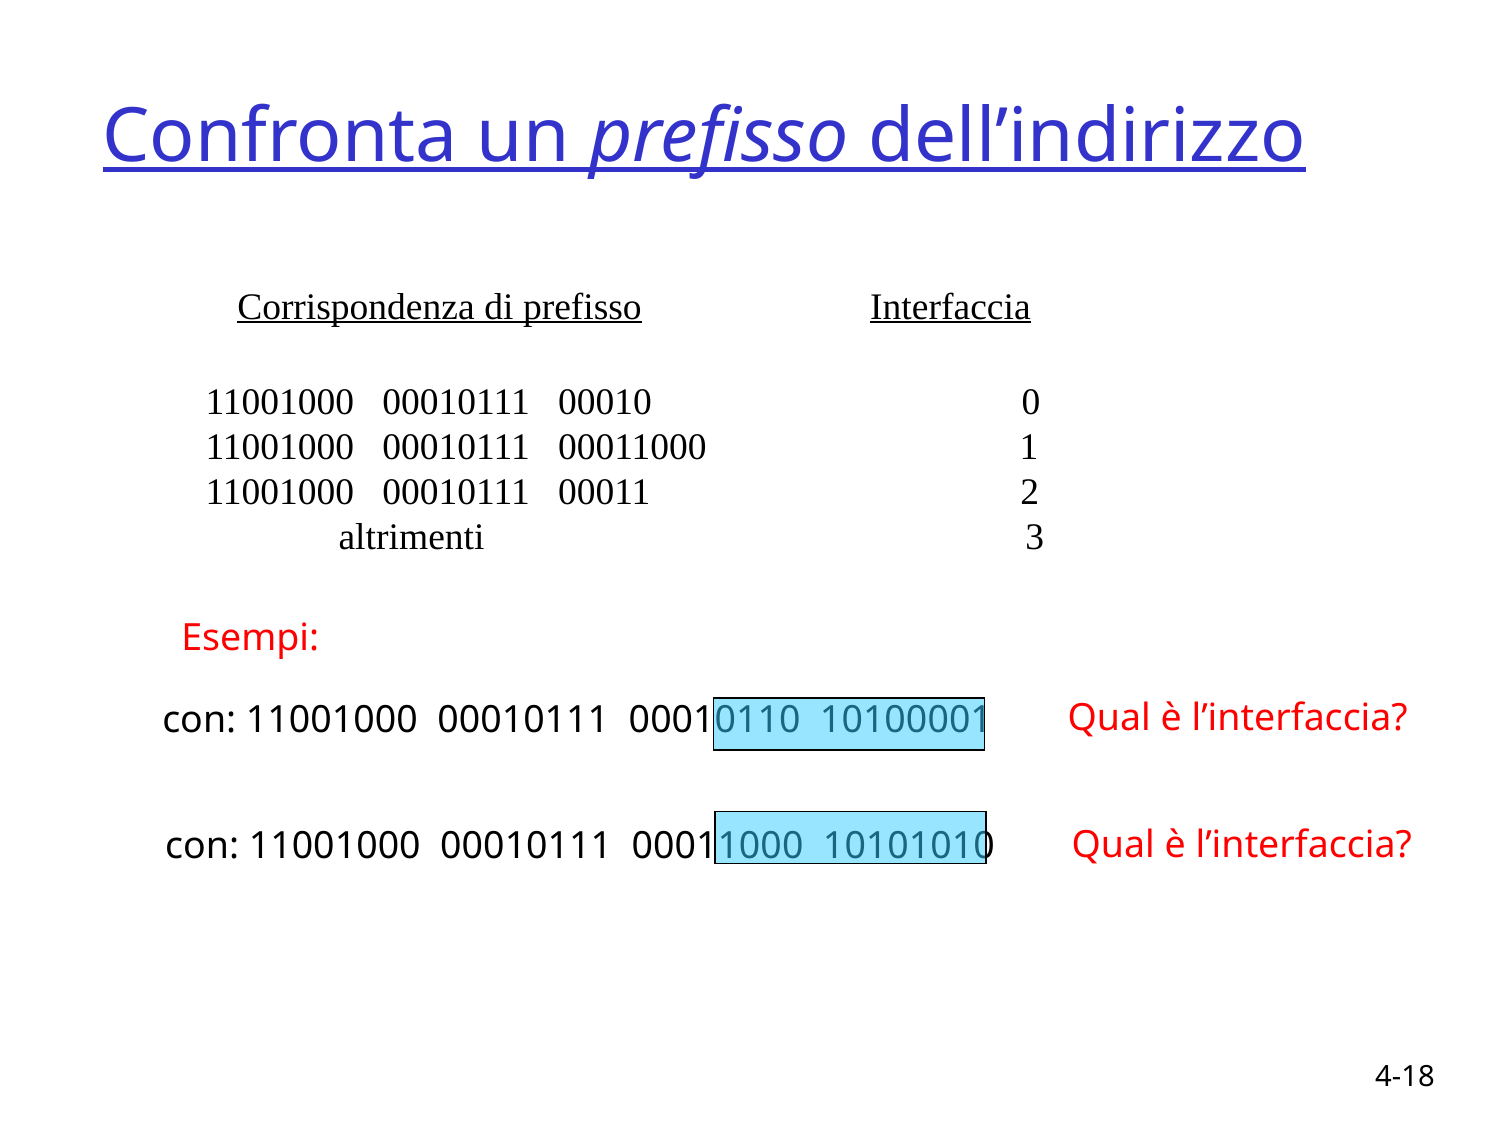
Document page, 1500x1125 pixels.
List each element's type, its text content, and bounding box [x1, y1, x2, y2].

text_box [715, 811, 986, 864]
text_box Qual è l’interfaccia? [1056, 812, 1428, 872]
text_box Corrispondenza di prefisso Interfaccia 11001000 00010111 00010 0 11001000 00010111 00011000 1 11001000 00010111 00011 2 altrimenti 3 [95, 274, 1133, 564]
text_box Esempi: [166, 605, 335, 666]
text_box con: 11001000 00010111 00010110 10100001 [147, 687, 1018, 748]
text_box con: 11001000 00010111 00011000 10101010 [150, 813, 1020, 874]
text_box [713, 697, 985, 750]
text_box Qual è l’interfaccia? [1052, 685, 1424, 746]
title Confronta un prefisso dell’indirizzo [87, 37, 1459, 226]
slide_number 4-18 [1338, 1049, 1451, 1125]
